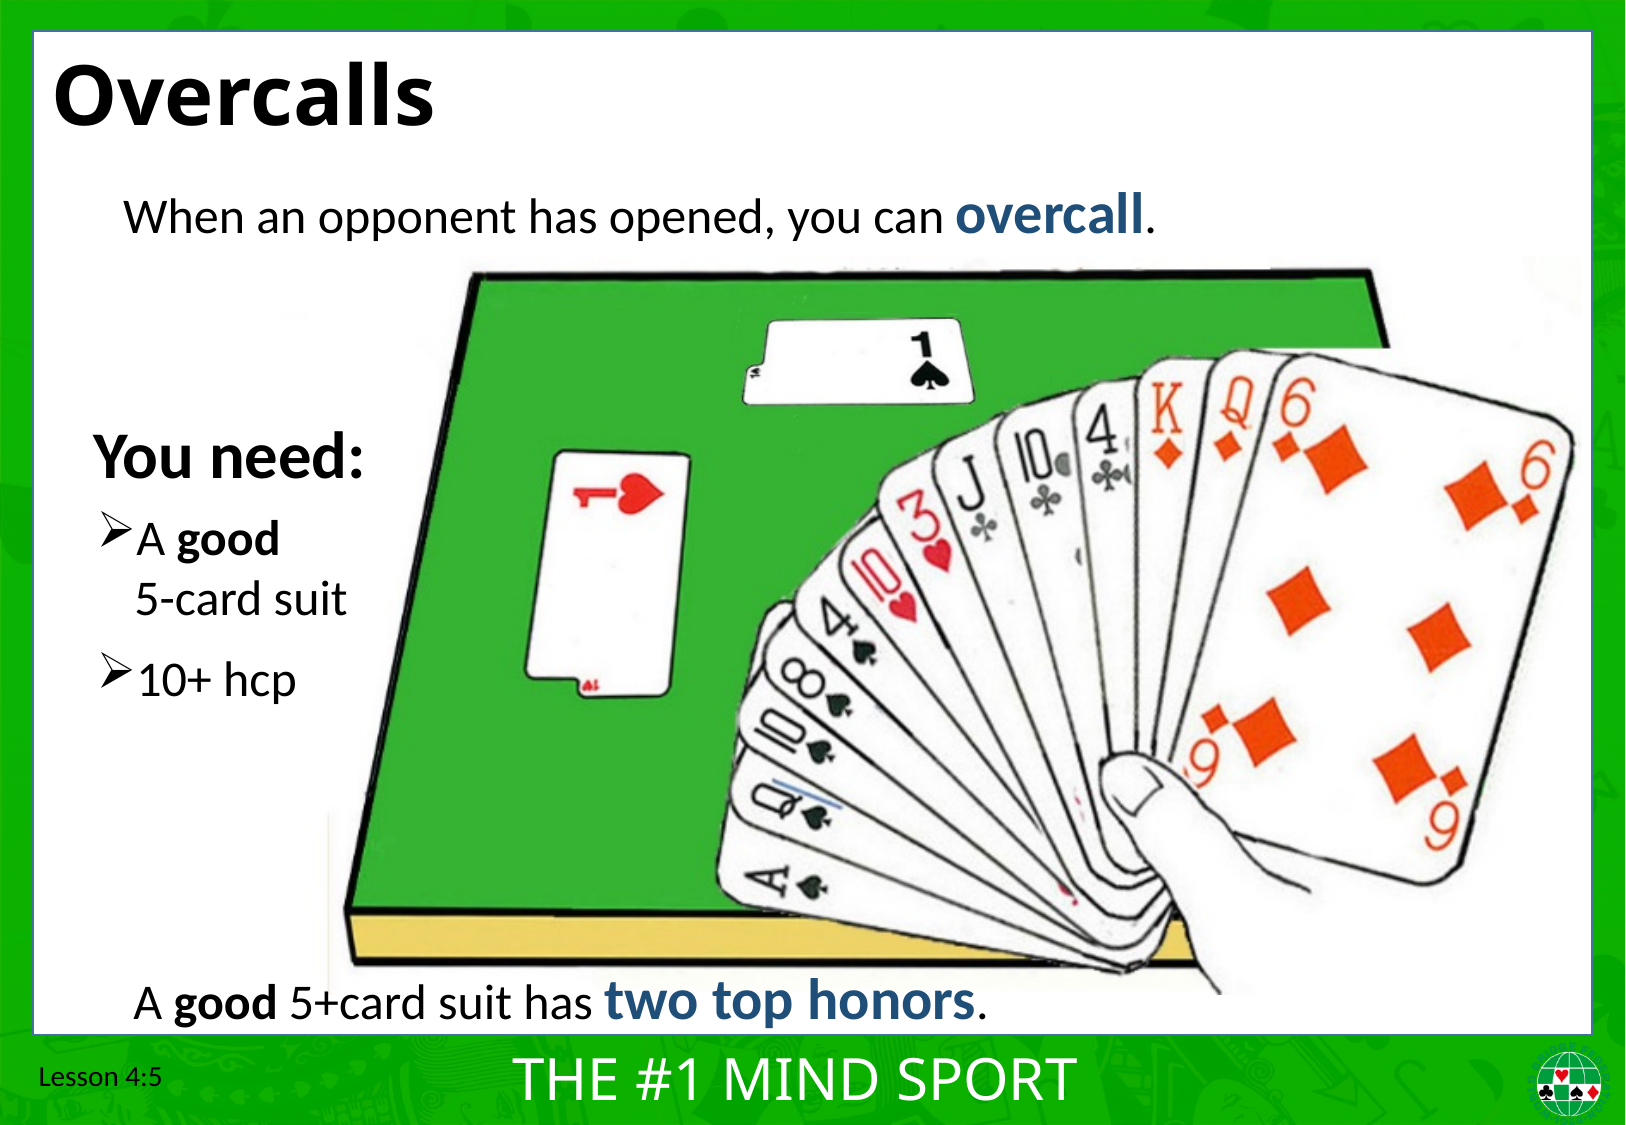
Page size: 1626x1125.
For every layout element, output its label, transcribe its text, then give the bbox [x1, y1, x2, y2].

text_box A good 5+card suit has two top honors. [118, 973, 1247, 1039]
picture [0, 0, 1626, 1125]
text_box A good 5-card suit 10+ hcp [75, 497, 278, 741]
title Overcalls [36, 39, 1439, 158]
text_box When an opponent has opened, you can overcall. [108, 187, 1297, 253]
text_box You need: [78, 403, 278, 487]
